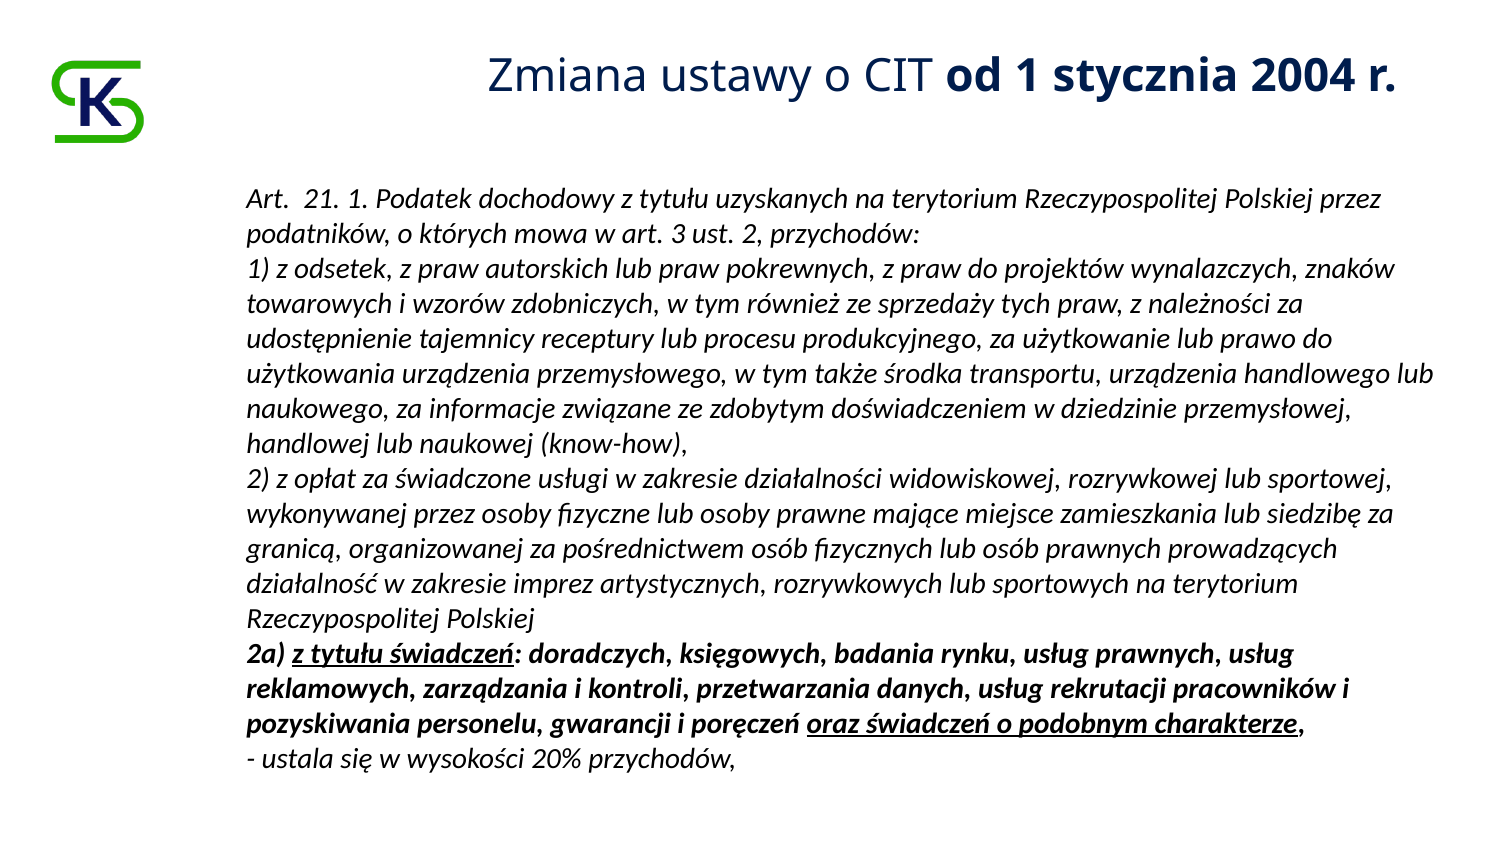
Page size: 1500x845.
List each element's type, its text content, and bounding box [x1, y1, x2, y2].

text_box Art. 21. 1. Podatek dochodowy z tytułu uzyskanych na terytorium Rzeczypospolitej Polskiej przez podatników, o których mowa w art. 3 ust. 2, przychodów: 1) z odsetek, z praw autorskich lub praw pokrewnych, z praw do projektów wynalazczych, znaków towarowych i wzorów zdobniczych, w tym również ze sprzedaży tych praw, z należności za udostępnienie tajemnicy receptury lub procesu produkcyjnego, za użytkowanie lub prawo do użytkowania urządzenia przemysłowego, w tym także środka transportu, urządzenia handlowego lub naukowego, za informacje związane ze zdobytym doświadczeniem w dziedzinie przemysłowej, handlowej lub naukowej (know-how), 2) z opłat za świadczone usługi w zakresie działalności widowiskowej, rozrywkowej lub sportowej, wykonywanej przez osoby fizyczne lub osoby prawne mające miejsce zamieszkania lub siedzibę za granicą, organizowanej za pośrednictwem osób fizycznych lub osób prawnych prowadzących działalność w zakresie imprez artystycznych, rozrywkowych lub sportowych na terytorium Rzeczypospolitej Polskiej 2a) z tytułu świadczeń: doradczych, księgowych, badania rynku, usług prawnych, usług reklamowych, zarządzania i kontroli, przetwarzania danych, usług rekrutacji pracowników i pozyskiwania personelu, gwarancji i poręczeń oraz świadczeń o podobnym charakterze, - ustala się w wysokości 20% przychodów, [231, 172, 1463, 223]
title Zmiana ustawy o CIT od 1 stycznia 2004 r. [487, 45, 1500, 102]
picture [49, 45, 151, 145]
